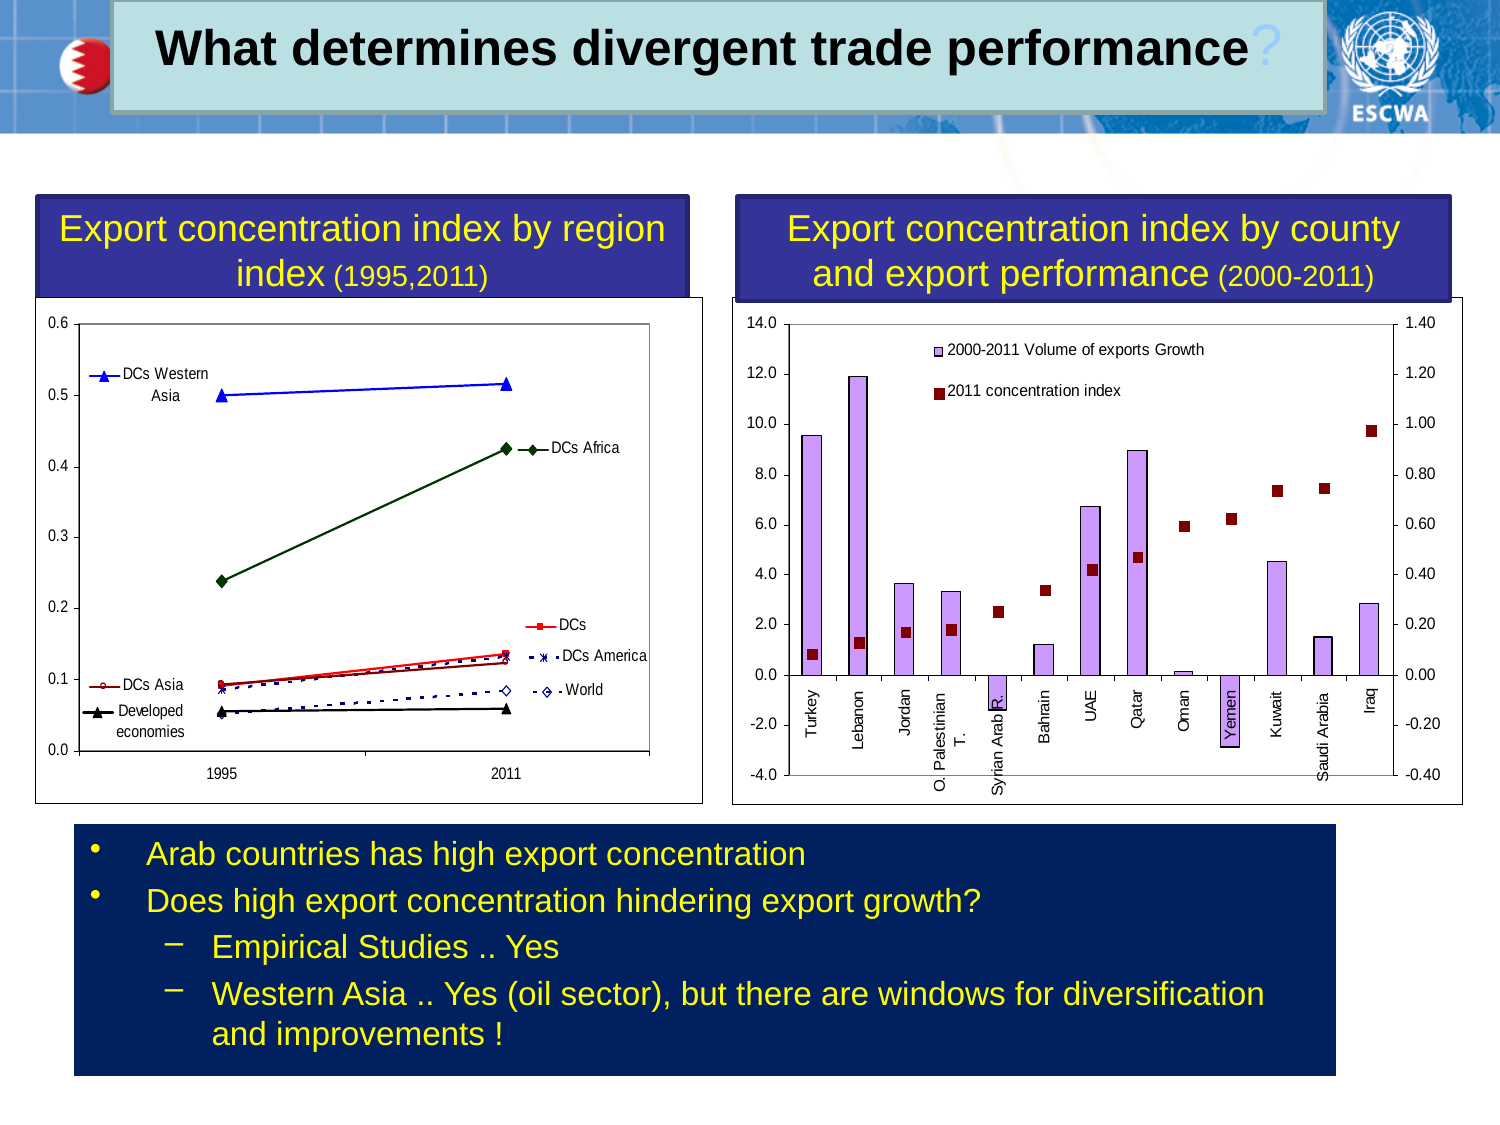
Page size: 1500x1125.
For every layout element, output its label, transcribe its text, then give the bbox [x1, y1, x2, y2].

picture [0, 0, 1500, 1125]
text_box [726, 290, 1470, 812]
text_box Export concentration index by county and export performance (2000-2011) [735, 194, 1452, 289]
text_box Export concentration index by region index (1995,2011) [35, 194, 690, 289]
text_box Arab countries has high export concentration Does high export concentration hindering export growth? Empirical Studies .. Yes Western Asia .. Yes (oil sector), but there are windows for diversification and improvements ! [75, 825, 1336, 1075]
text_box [29, 290, 709, 810]
title What determines divergent trade performance? [110, 0, 1327, 115]
